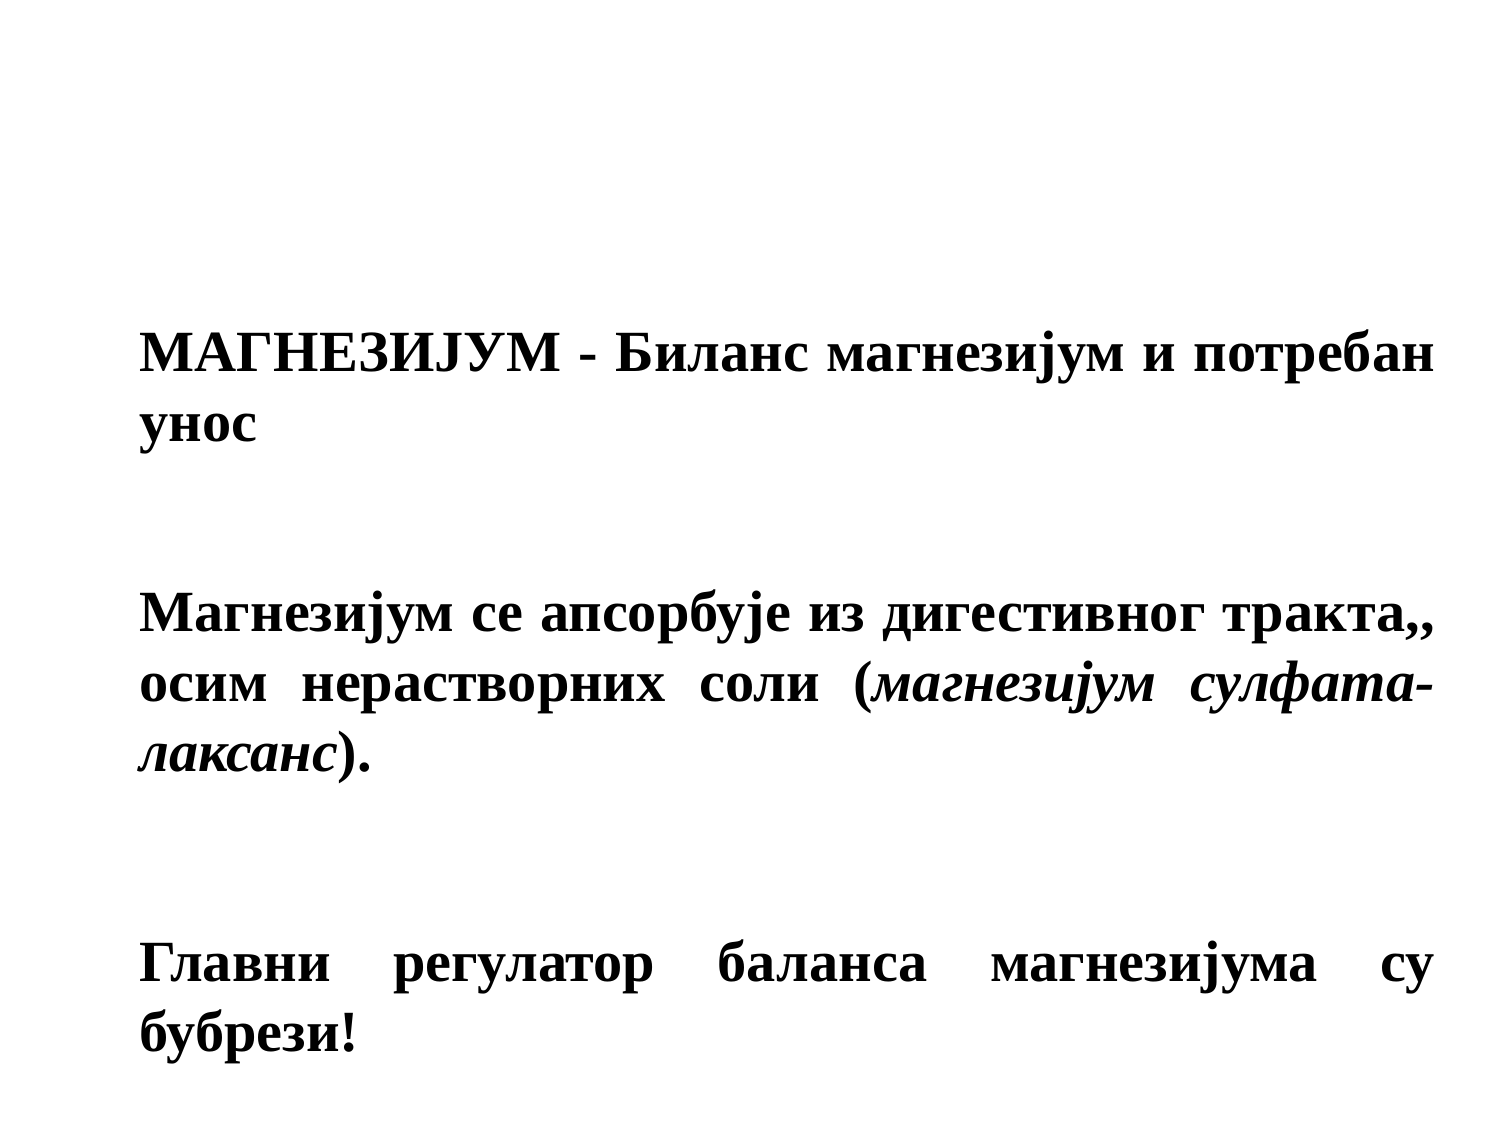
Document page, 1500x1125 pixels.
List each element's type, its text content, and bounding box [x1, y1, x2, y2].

text_box МАГНЕЗИЈУМ - Биланс магнезијум и потребан унос Магнезијум се апсорбује из дигестивног тракта,, осим нерастворних соли (магнезијум сулфата-лаксанс). Главни регулатор баланса магнезијума су бубрези! [125, 305, 1450, 1125]
